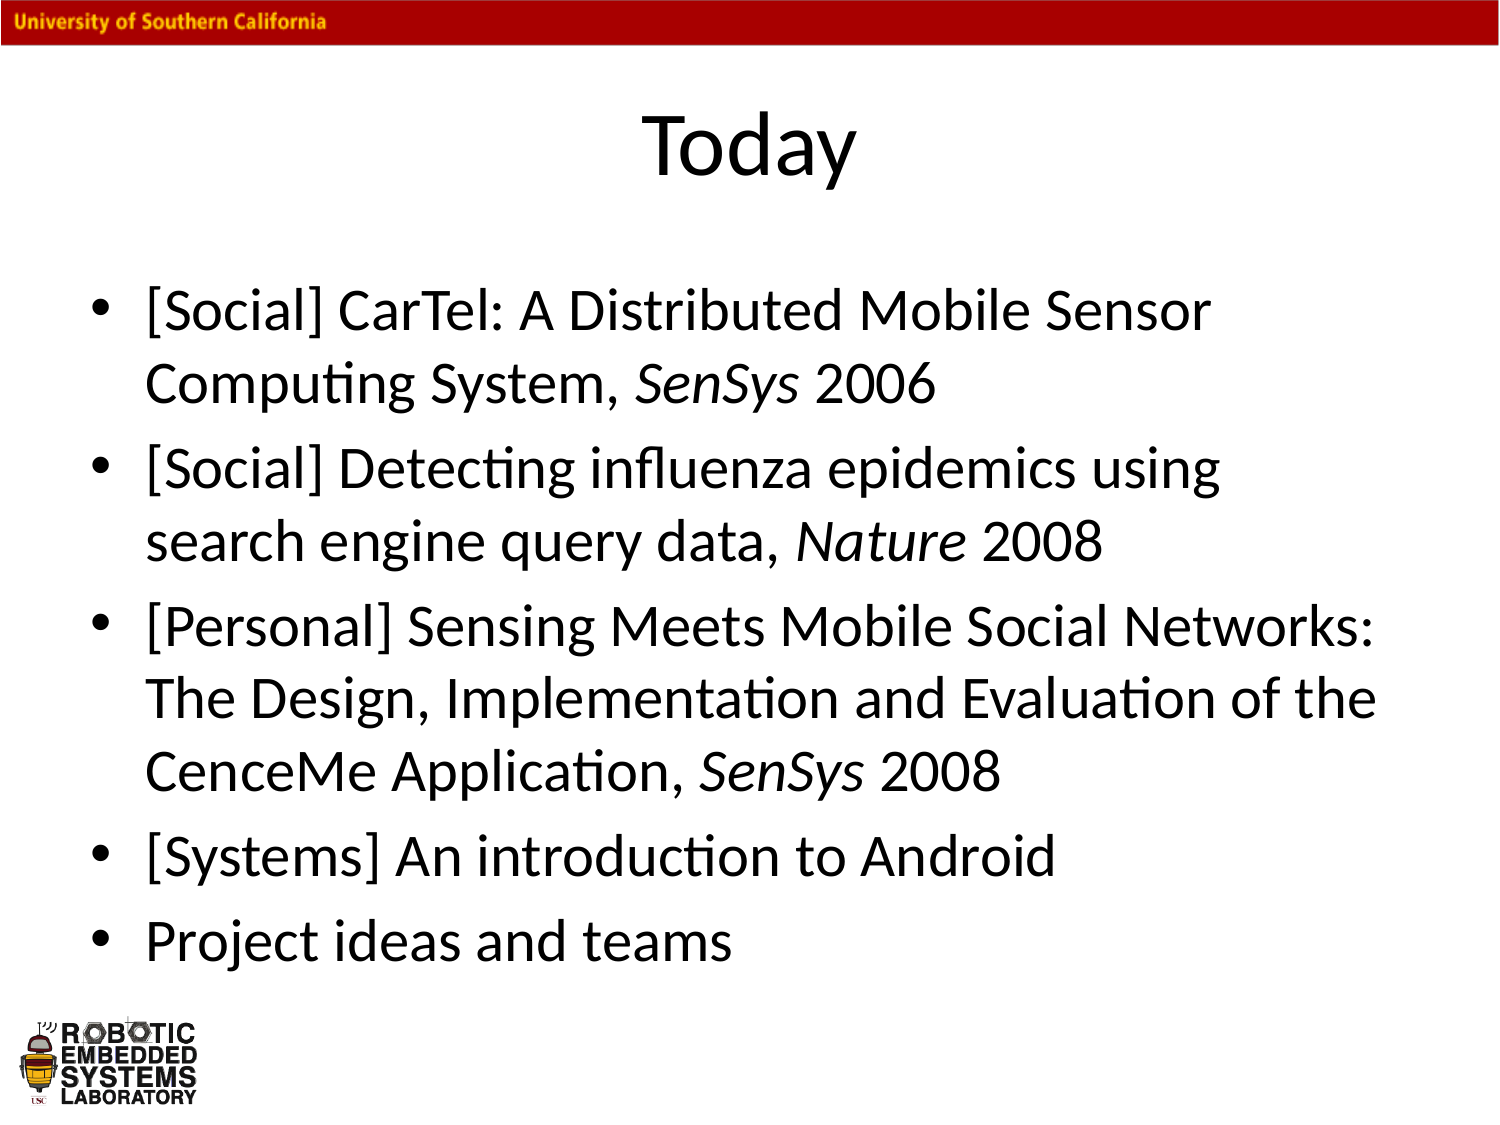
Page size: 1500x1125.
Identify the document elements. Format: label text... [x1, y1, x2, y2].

title Today [75, 45, 1425, 233]
list [Social] CarTel: A Distributed Mobile Sensor Computing System, SenSys 2006 [Social] Detecting influenza epidemics using search engine query data, Nature 2008 [Personal] Sensing Meets Mobile Social Networks: The Design, Implementation and Evaluation of the CenceMe Application, SenSys 2008 [Systems] An introduction to Android Project ideas and teams [75, 262, 1400, 1038]
picture [0, 1004, 214, 1125]
picture [1, 0, 1500, 51]
